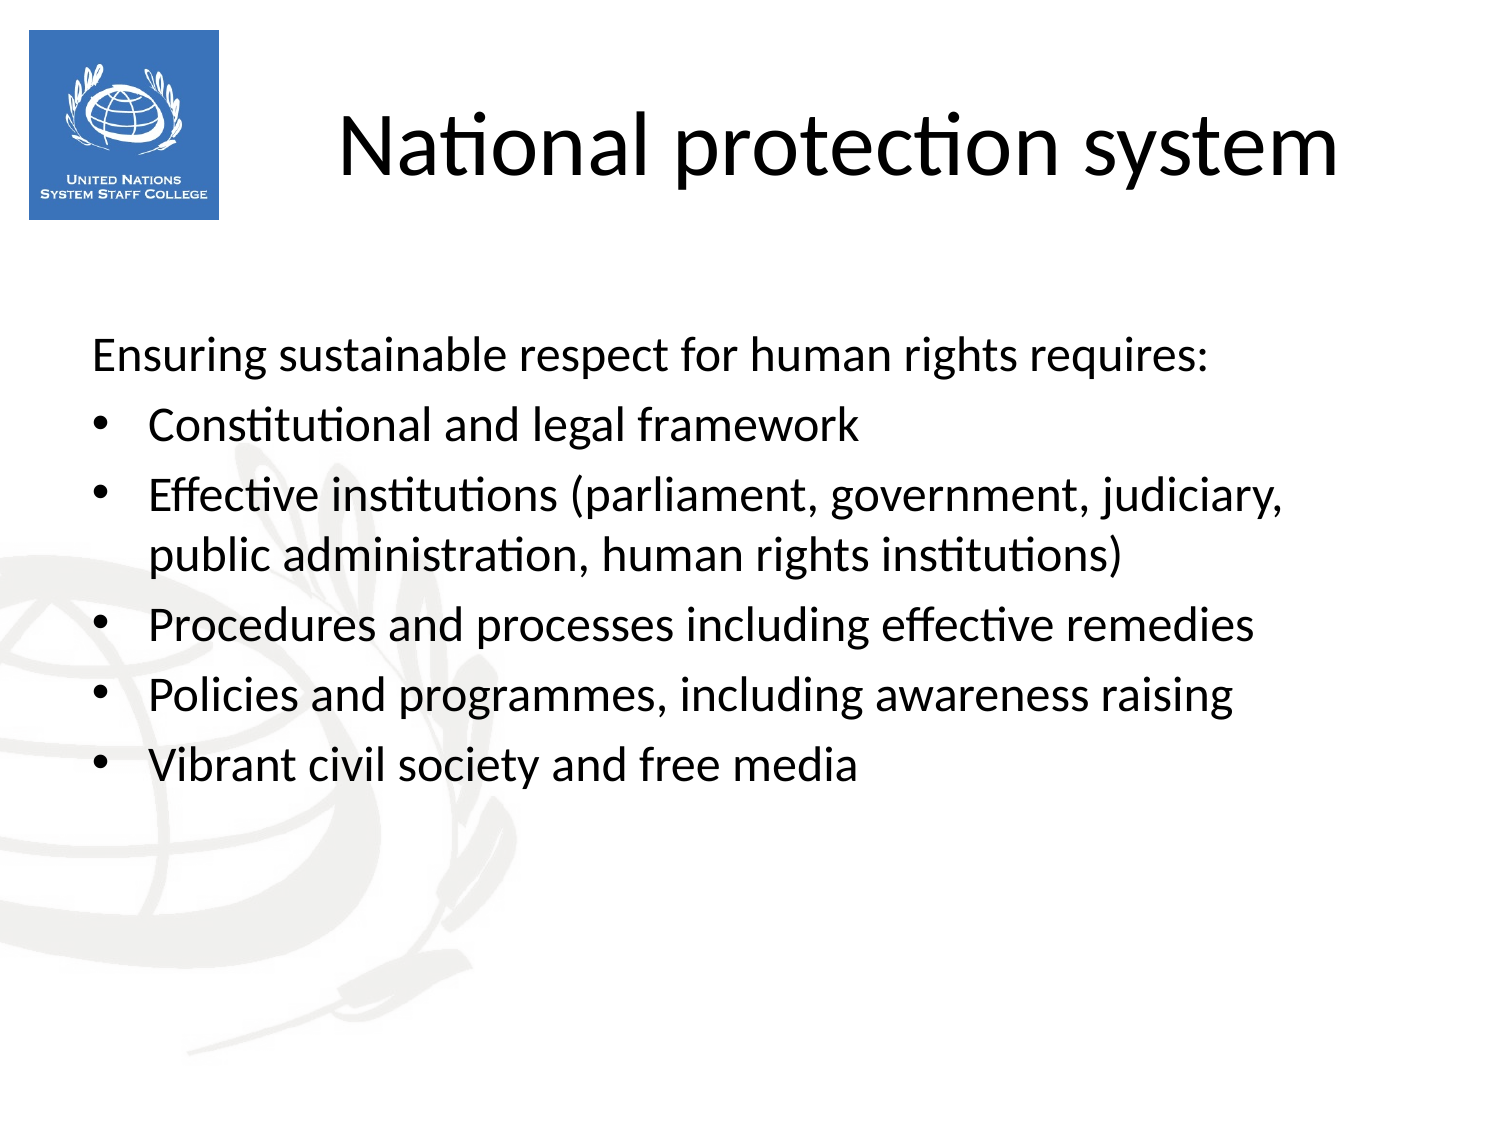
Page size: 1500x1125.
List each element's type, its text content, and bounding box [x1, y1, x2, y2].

picture [29, 30, 219, 220]
title National protection system [253, 44, 1426, 233]
list Ensuring sustainable respect for human rights requires: Constitutional and legal framework Effective institutions (parliament, government, judiciary, public administration, human rights institutions) Procedures and processes including effective remedies Policies and programmes, including awareness raising Vibrant civil society and free media [76, 314, 1428, 1057]
